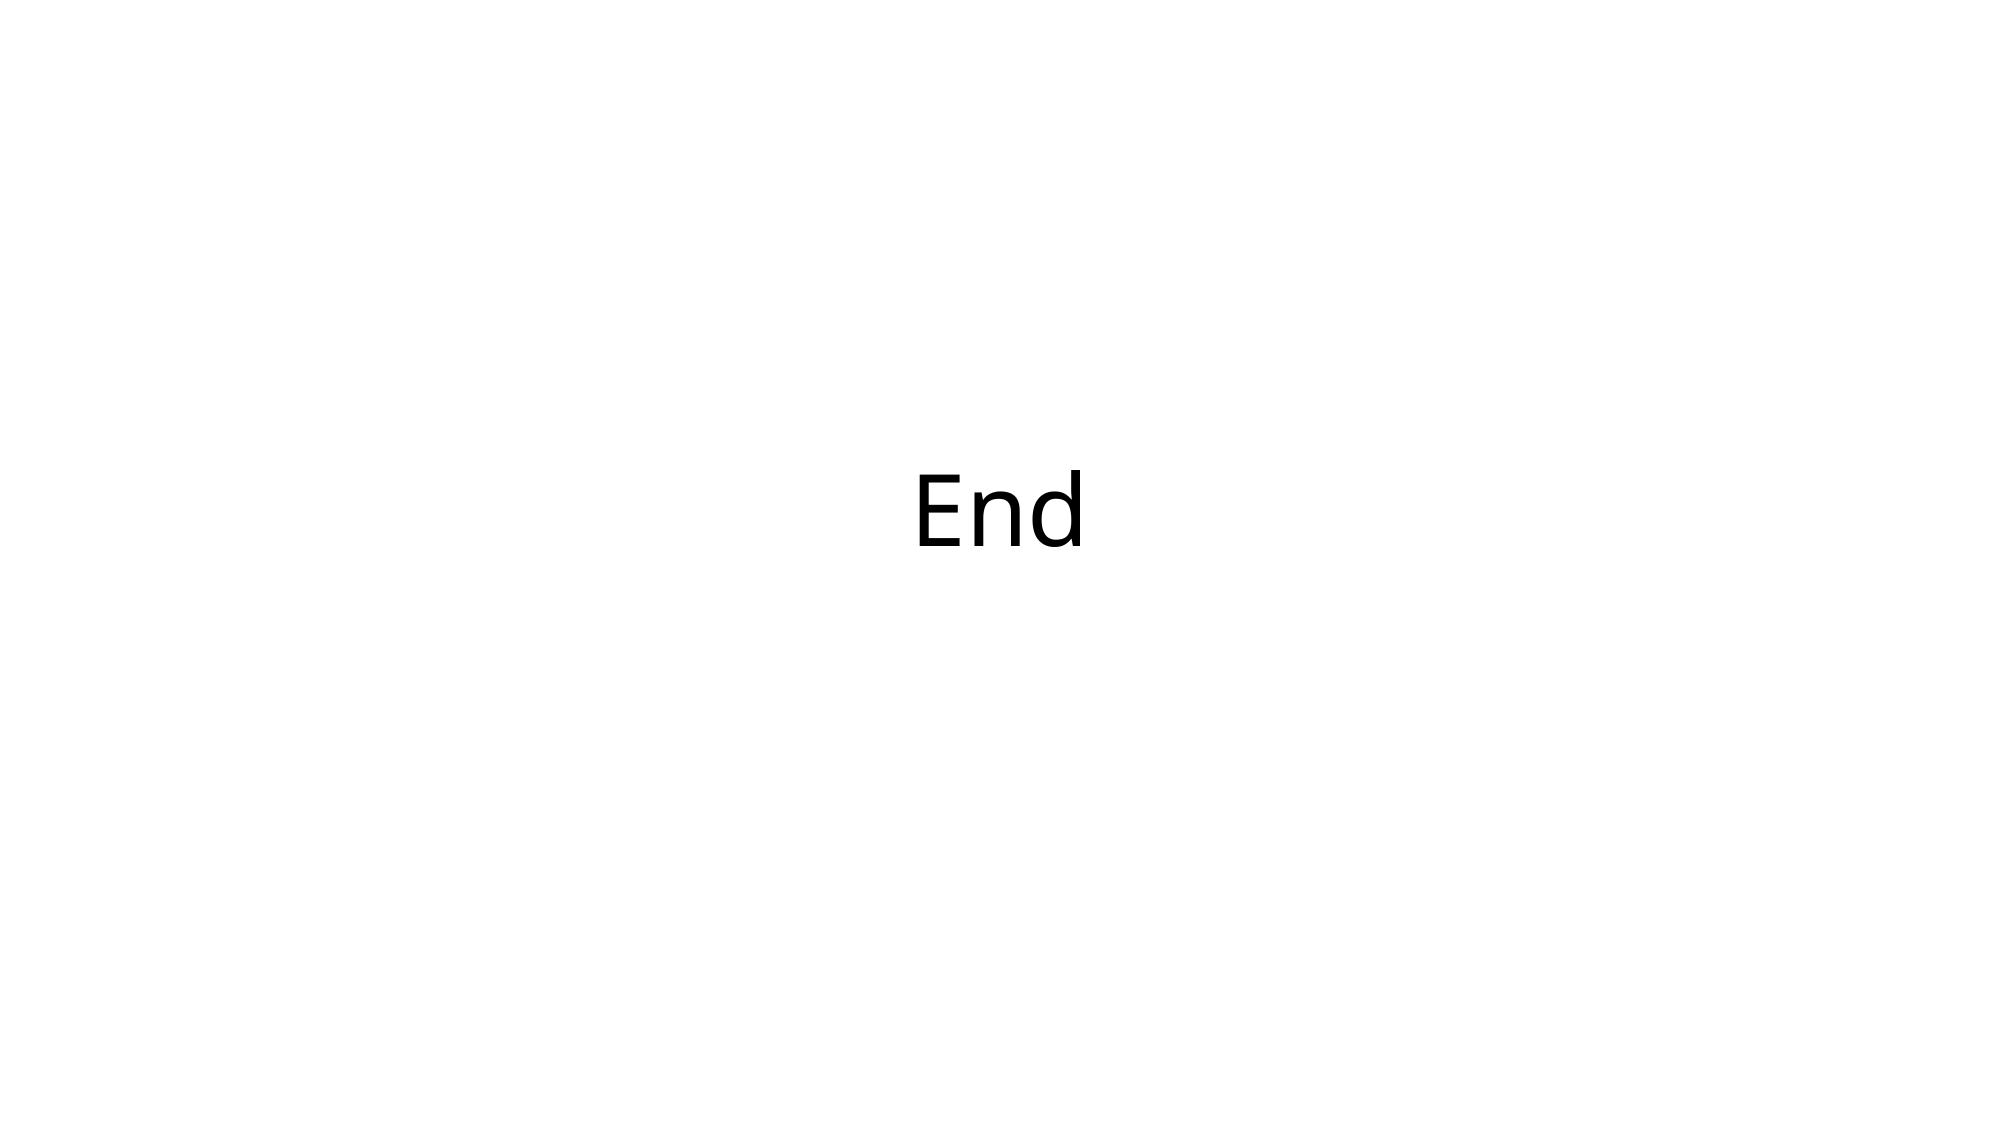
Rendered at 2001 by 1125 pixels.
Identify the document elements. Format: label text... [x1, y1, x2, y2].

title End [249, 184, 1750, 576]
